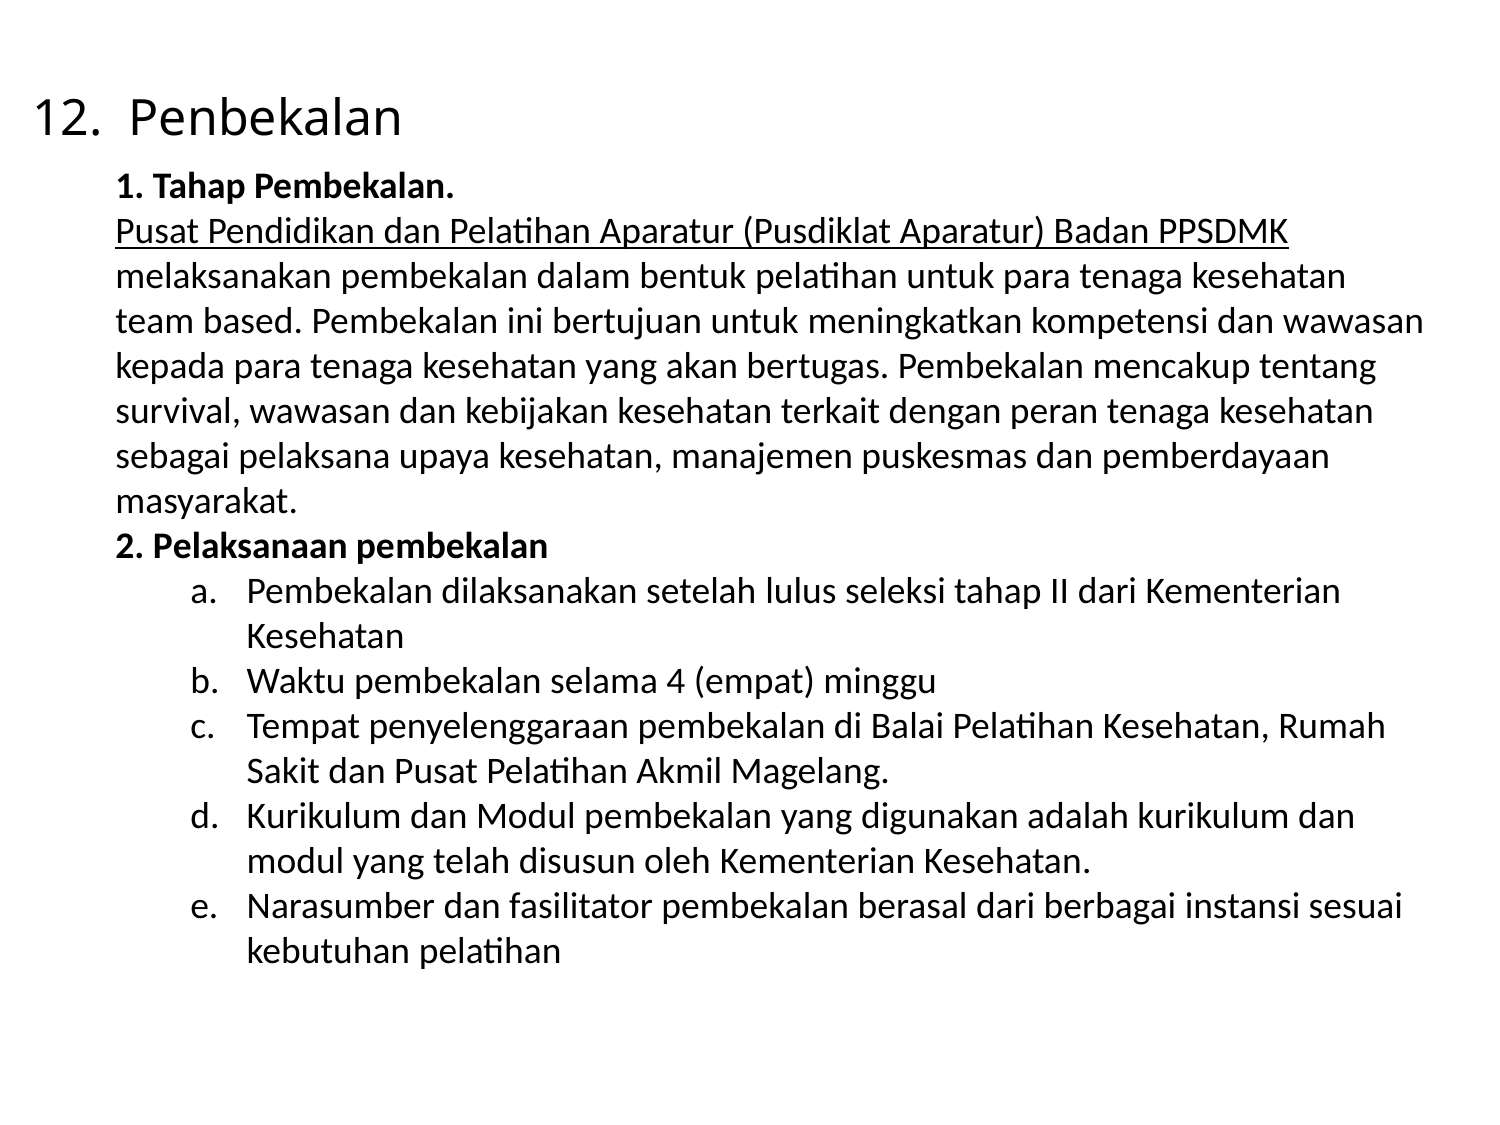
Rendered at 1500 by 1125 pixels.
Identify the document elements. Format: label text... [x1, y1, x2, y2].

text_box 12. Penbekalan [17, 78, 1117, 153]
text_box 1. Tahap Pembekalan. Pusat Pendidikan dan Pelatihan Aparatur (Pusdiklat Aparatur) Badan PPSDMK melaksanakan pembekalan dalam bentuk pelatihan untuk para tenaga kesehatan team based. Pembekalan ini bertujuan untuk meningkatkan kompetensi dan wawasan kepada para tenaga kesehatan yang akan bertugas. Pembekalan mencakup tentang survival, wawasan dan kebijakan kesehatan terkait dengan peran tenaga kesehatan sebagai pelaksana upaya kesehatan, manajemen puskesmas dan pemberdayaan masyarakat. 2. Pelaksanaan pembekalan Pembekalan dilaksanakan setelah lulus seleksi tahap II dari Kementerian Kesehatan Waktu pembekalan selama 4 (empat) minggu Tempat penyelenggaraan pembekalan di Balai Pelatihan Kesehatan, Rumah Sakit dan Pusat Pelatihan Akmil Magelang. Kurikulum dan Modul pembekalan yang digunakan adalah kurikulum dan modul yang telah disusun oleh Kementerian Kesehatan. Narasumber dan fasilitator pembekalan berasal dari berbagai instansi sesuai kebutuhan pelatihan [100, 154, 1447, 979]
